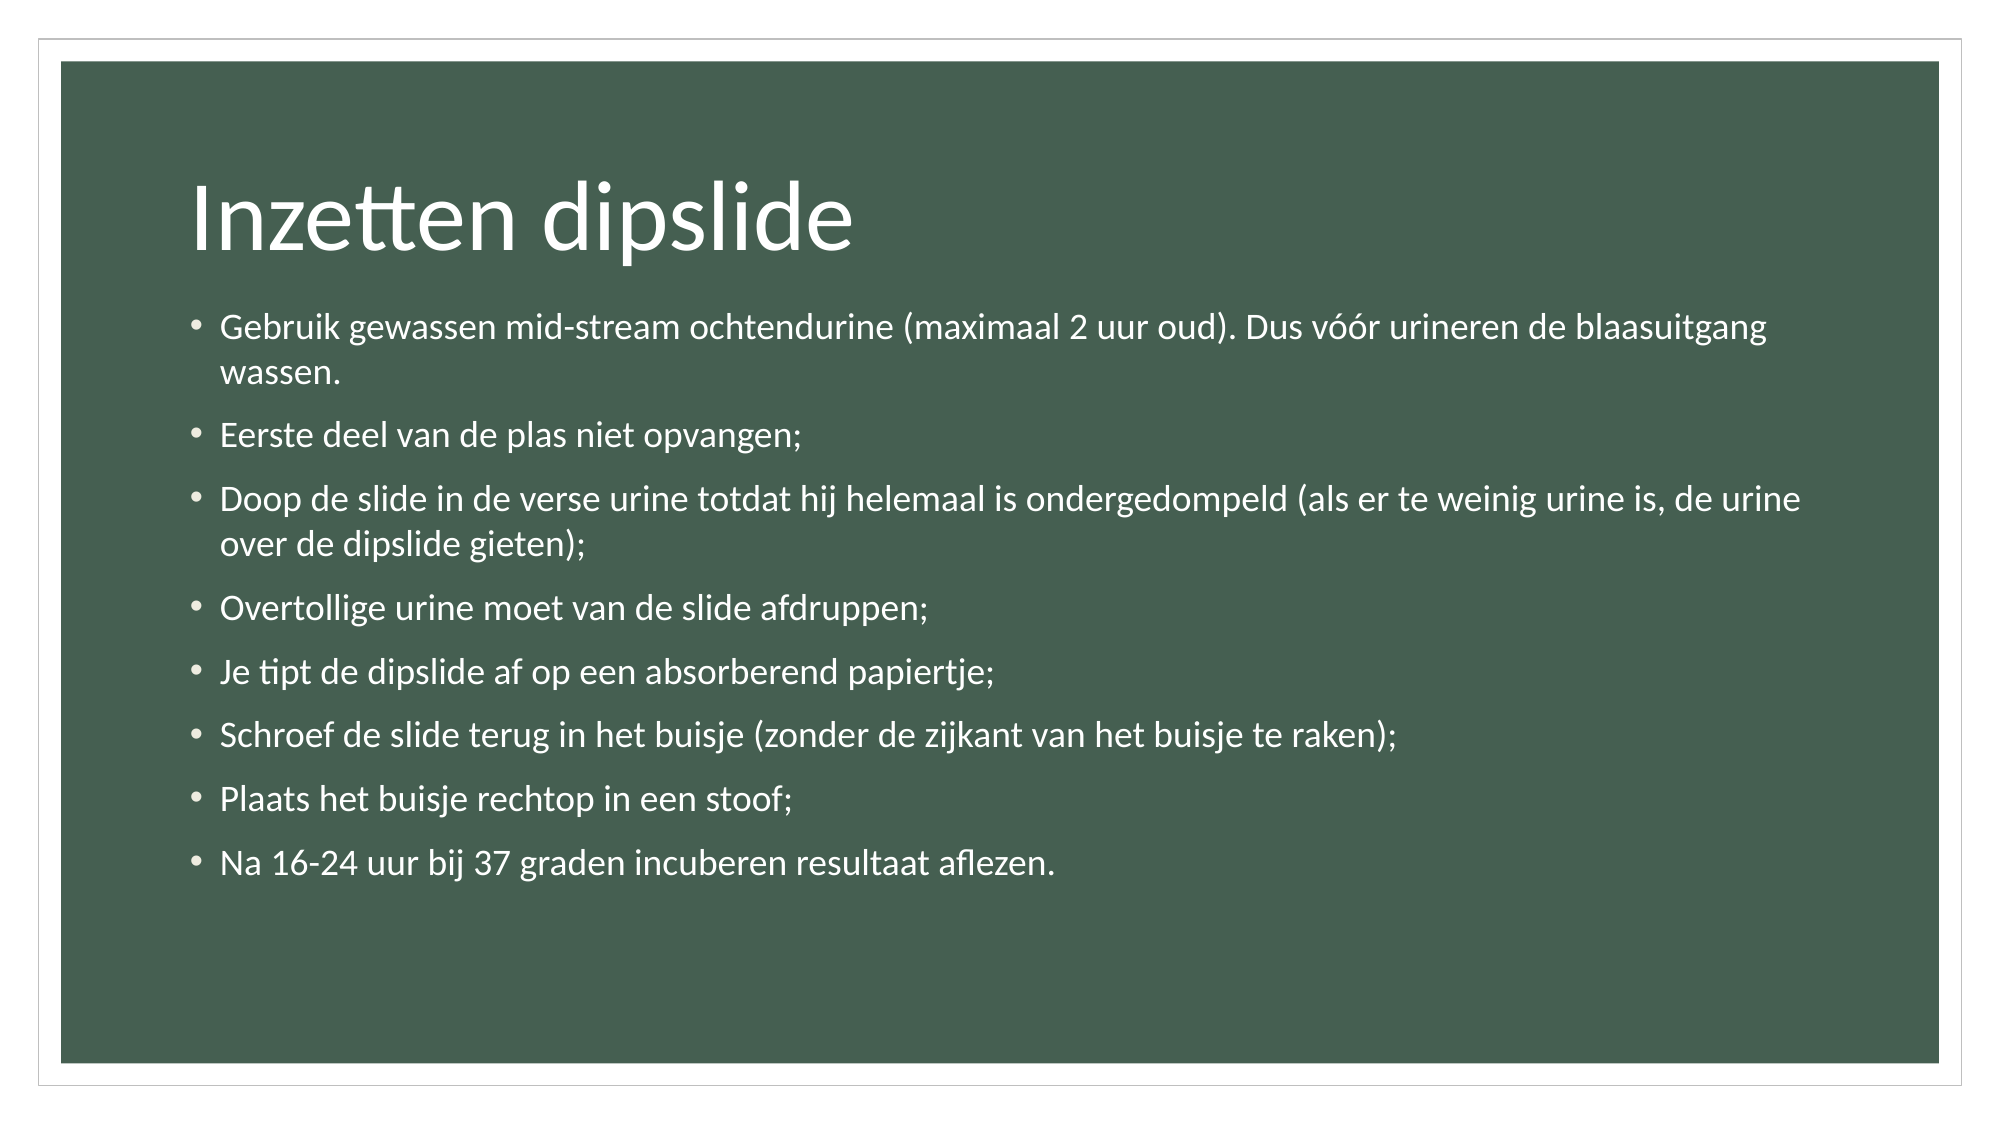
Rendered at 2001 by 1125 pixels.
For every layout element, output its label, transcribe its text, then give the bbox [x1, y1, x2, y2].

title Inzetten dipslide [174, 105, 1825, 294]
list Gebruik gewassen mid-stream ochtendurine (maximaal 2 uur oud). Dus vóór urineren de blaasuitgang wassen. Eerste deel van de plas niet opvangen; Doop de slide in de verse urine totdat hij helemaal is ondergedompeld (als er te weinig urine is, de urine over de dipslide gieten); Overtollige urine moet van de slide afdruppen; Je tipt de dipslide af op een absorberend papiertje; Schroef de slide terug in het buisje (zonder de zijkant van het buisje te raken); Plaats het buisje rechtop in een stoof; Na 16-24 uur bij 37 graden incuberen resultaat aflezen. [174, 294, 1825, 940]
